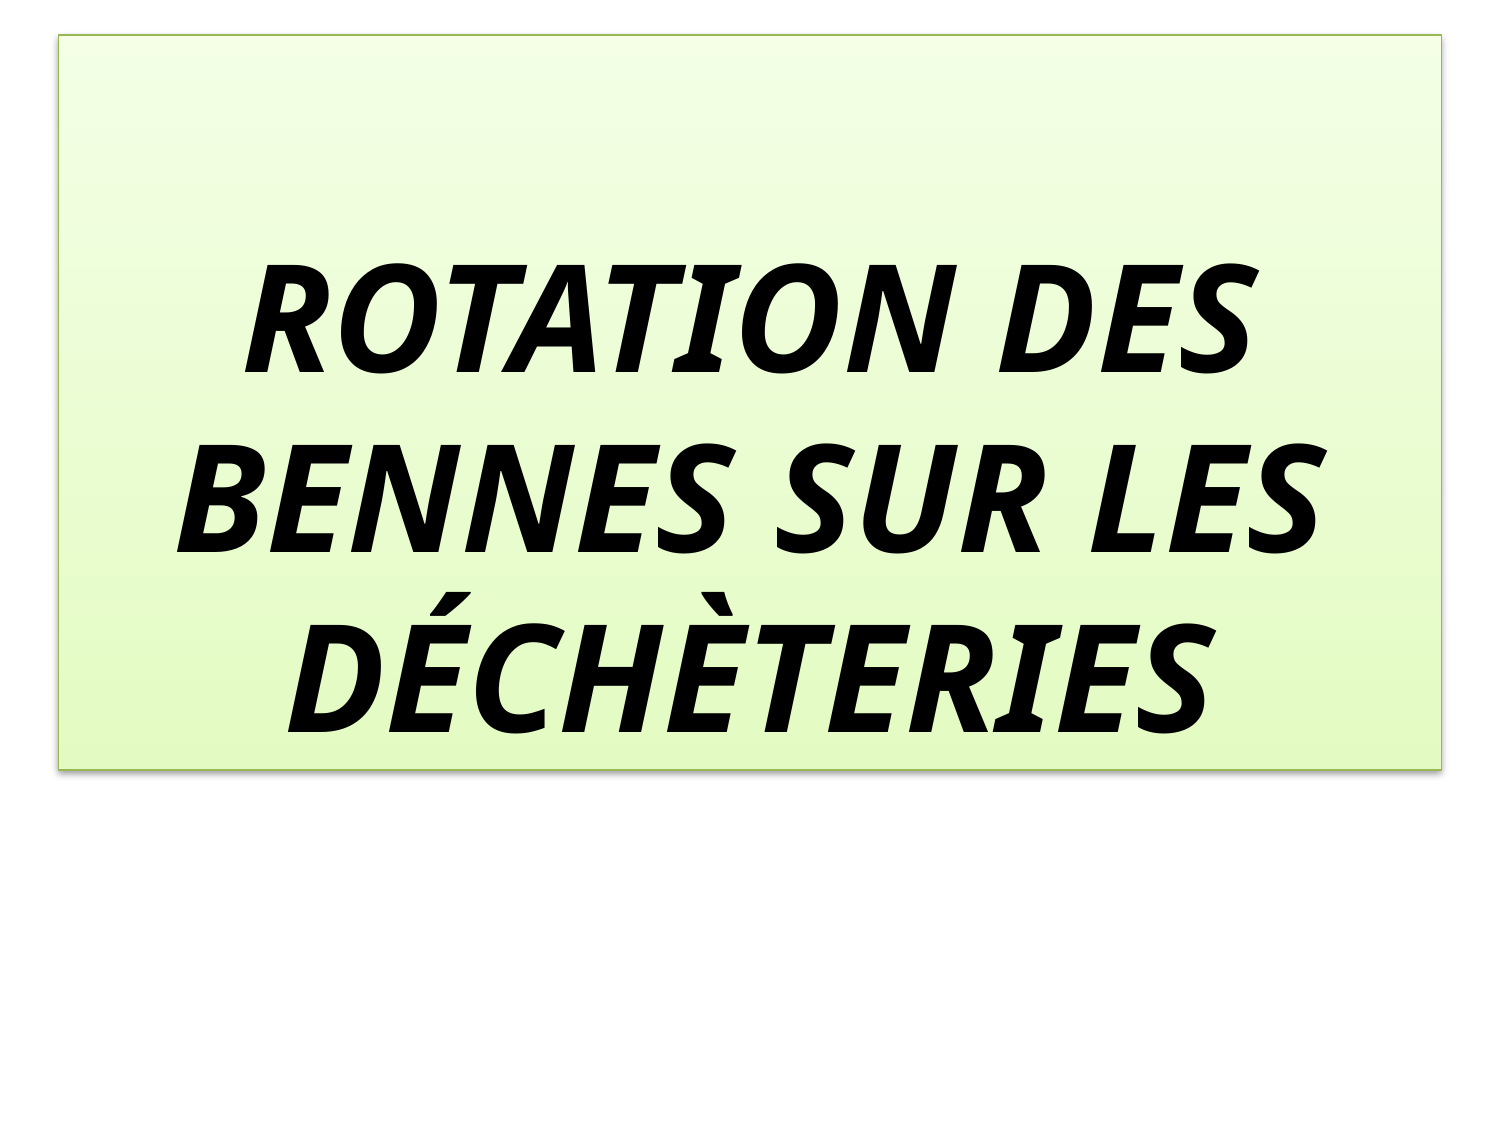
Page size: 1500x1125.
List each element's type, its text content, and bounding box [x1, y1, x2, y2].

text_box ROTATION DES BENNES SUR LES DÉCHÈTERIES [58, 34, 1442, 771]
